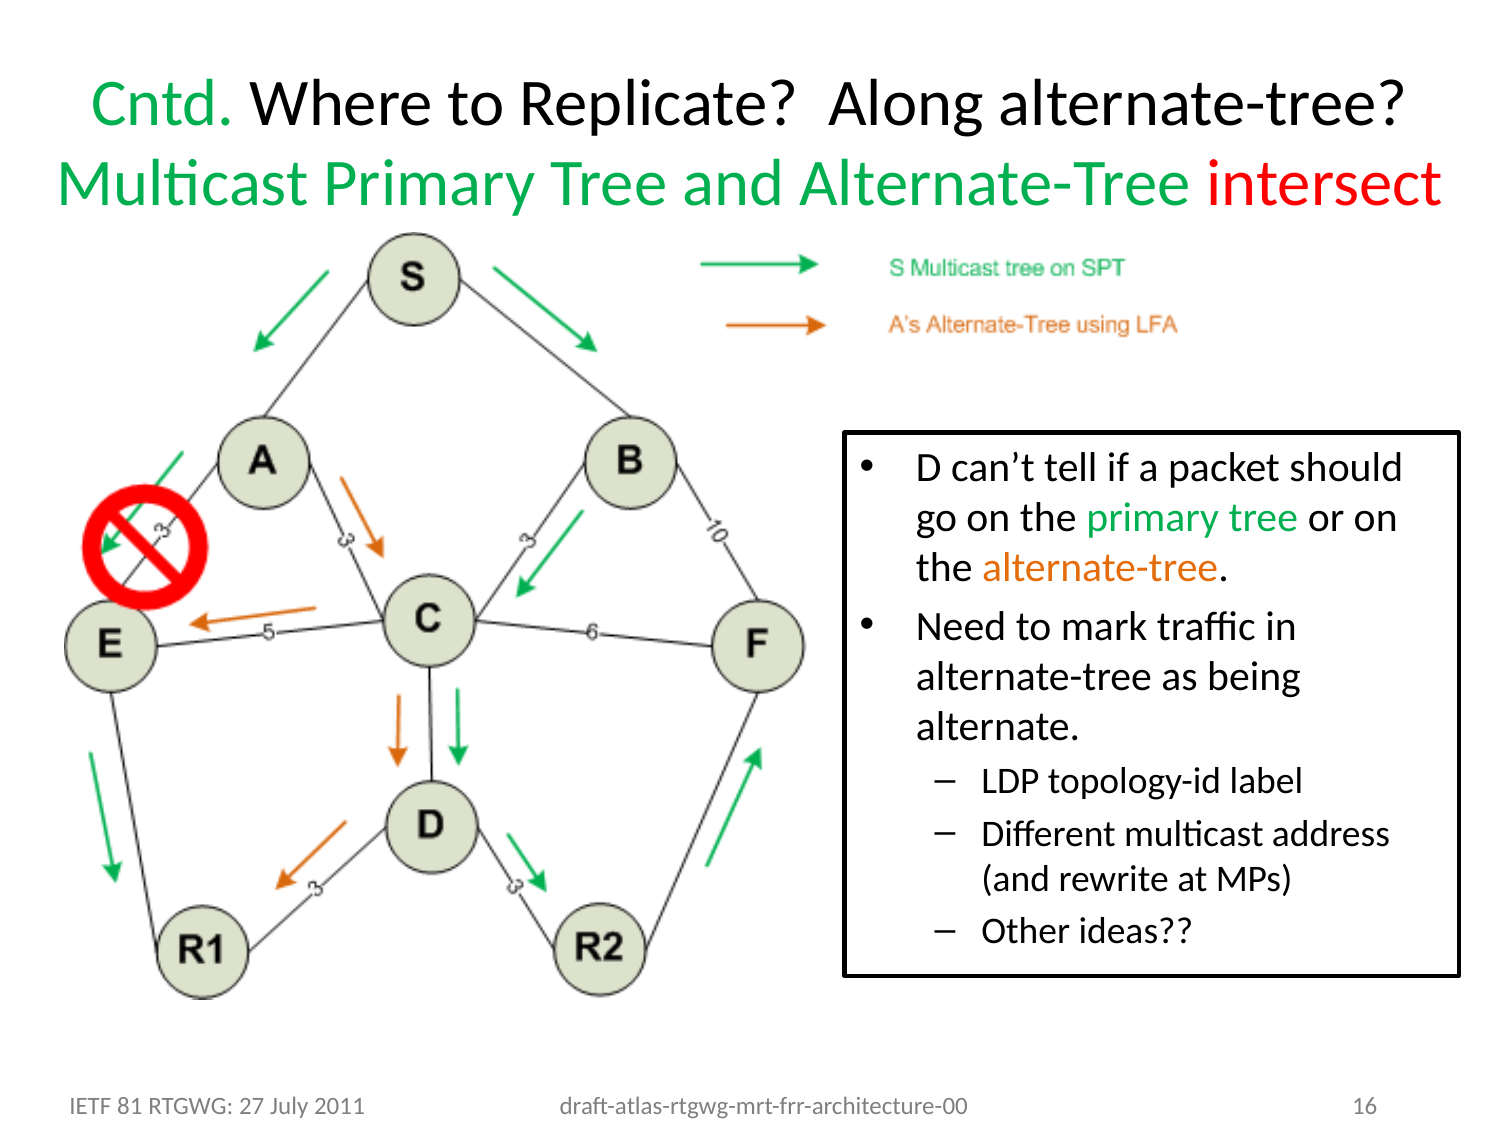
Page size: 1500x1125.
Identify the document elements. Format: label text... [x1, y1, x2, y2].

list D can’t tell if a packet should go on the primary tree or on the alternate-tree. Need to mark traffic in alternate-tree as being alternate. LDP topology-id label Different multicast address (and rewrite at MPs) Other ideas?? [1184, 430, 1461, 978]
picture [64, 232, 1180, 1000]
title Cntd. Where to Replicate? Along alternate-tree? Multicast Primary Tree and Alternate-Tree intersect [41, 45, 1459, 233]
